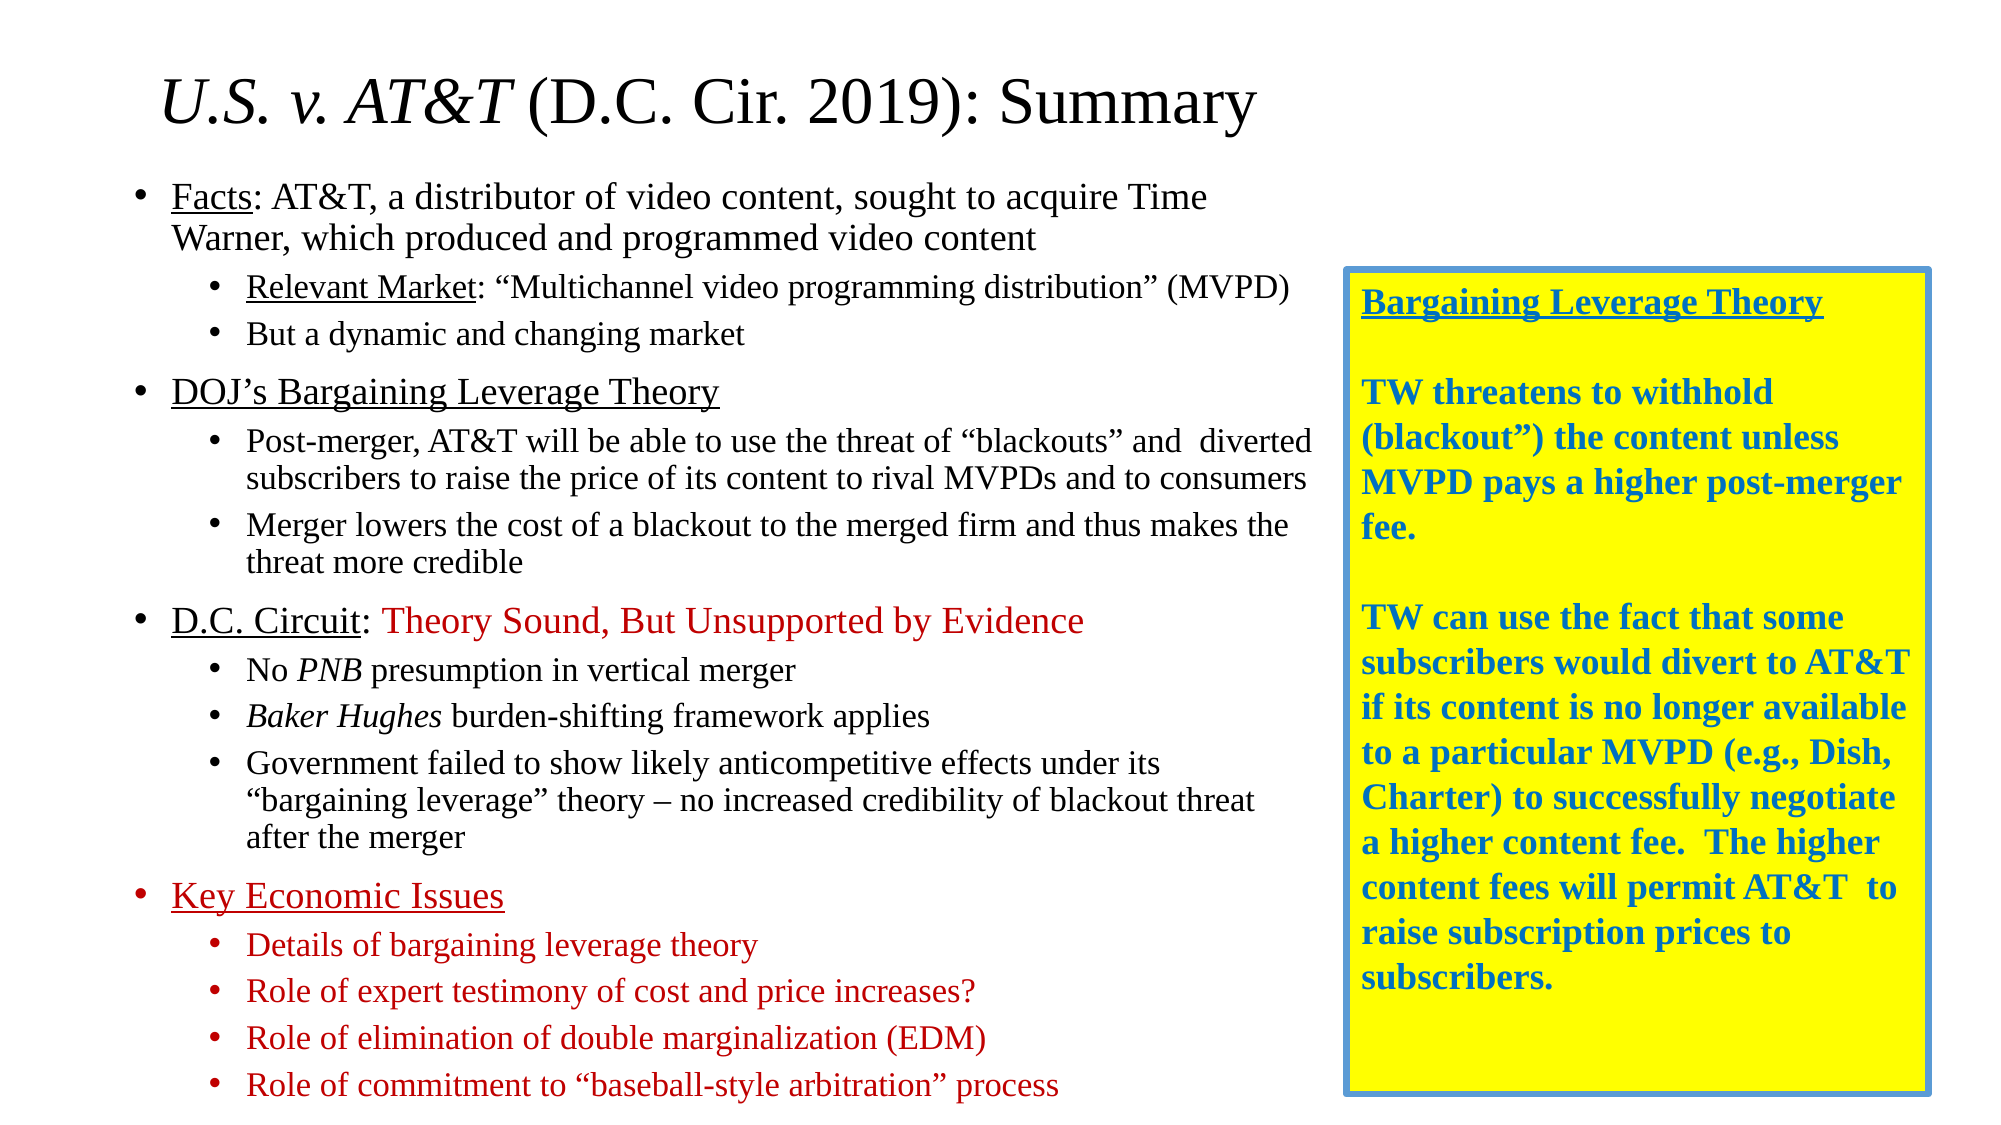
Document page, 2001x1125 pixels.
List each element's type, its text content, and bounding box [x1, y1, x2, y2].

list Facts: AT&T, a distributor of video content, sought to acquire Time Warner, which produced and programmed video content Relevant Market: “Multichannel video programming distribution” (MVPD) But a dynamic and changing market DOJ’s Bargaining Leverage Theory Post-merger, AT&T will be able to use the threat of “blackouts” and diverted subscribers to raise the price of its content to rival MVPDs and to consumers Merger lowers the cost of a blackout to the merged firm and thus makes the threat more credible D.C. Circuit: Theory Sound, But Unsupported by Evidence No PNB presumption in vertical merger Baker Hughes burden-shifting framework applies Government failed to show likely anticompetitive effects under its “bargaining leverage” theory – no increased credibility of blackout threat after the merger Key Economic Issues Details of bargaining leverage theory Role of expert testimony of cost and price increases? Role of elimination of double marginalization (EDM) Role of commitment to “baseball-style arbitration” process [119, 168, 1338, 1125]
slide_number 16 [1412, 1095, 1863, 1103]
text_box Bargaining Leverage Theory TW threatens to withhold (blackout”) the content unless MVPD pays a higher post-merger fee. TW can use the fact that some subscribers would divert to AT&T if its content is no longer available to a particular MVPD (e.g., Dish, Charter) to successfully negotiate a higher content fee. The higher content fees will permit AT&T to raise subscription prices to subscribers. [1346, 269, 1929, 1095]
title U.S. v. AT&T (D.C. Cir. 2019): Summary [143, 34, 1338, 168]
